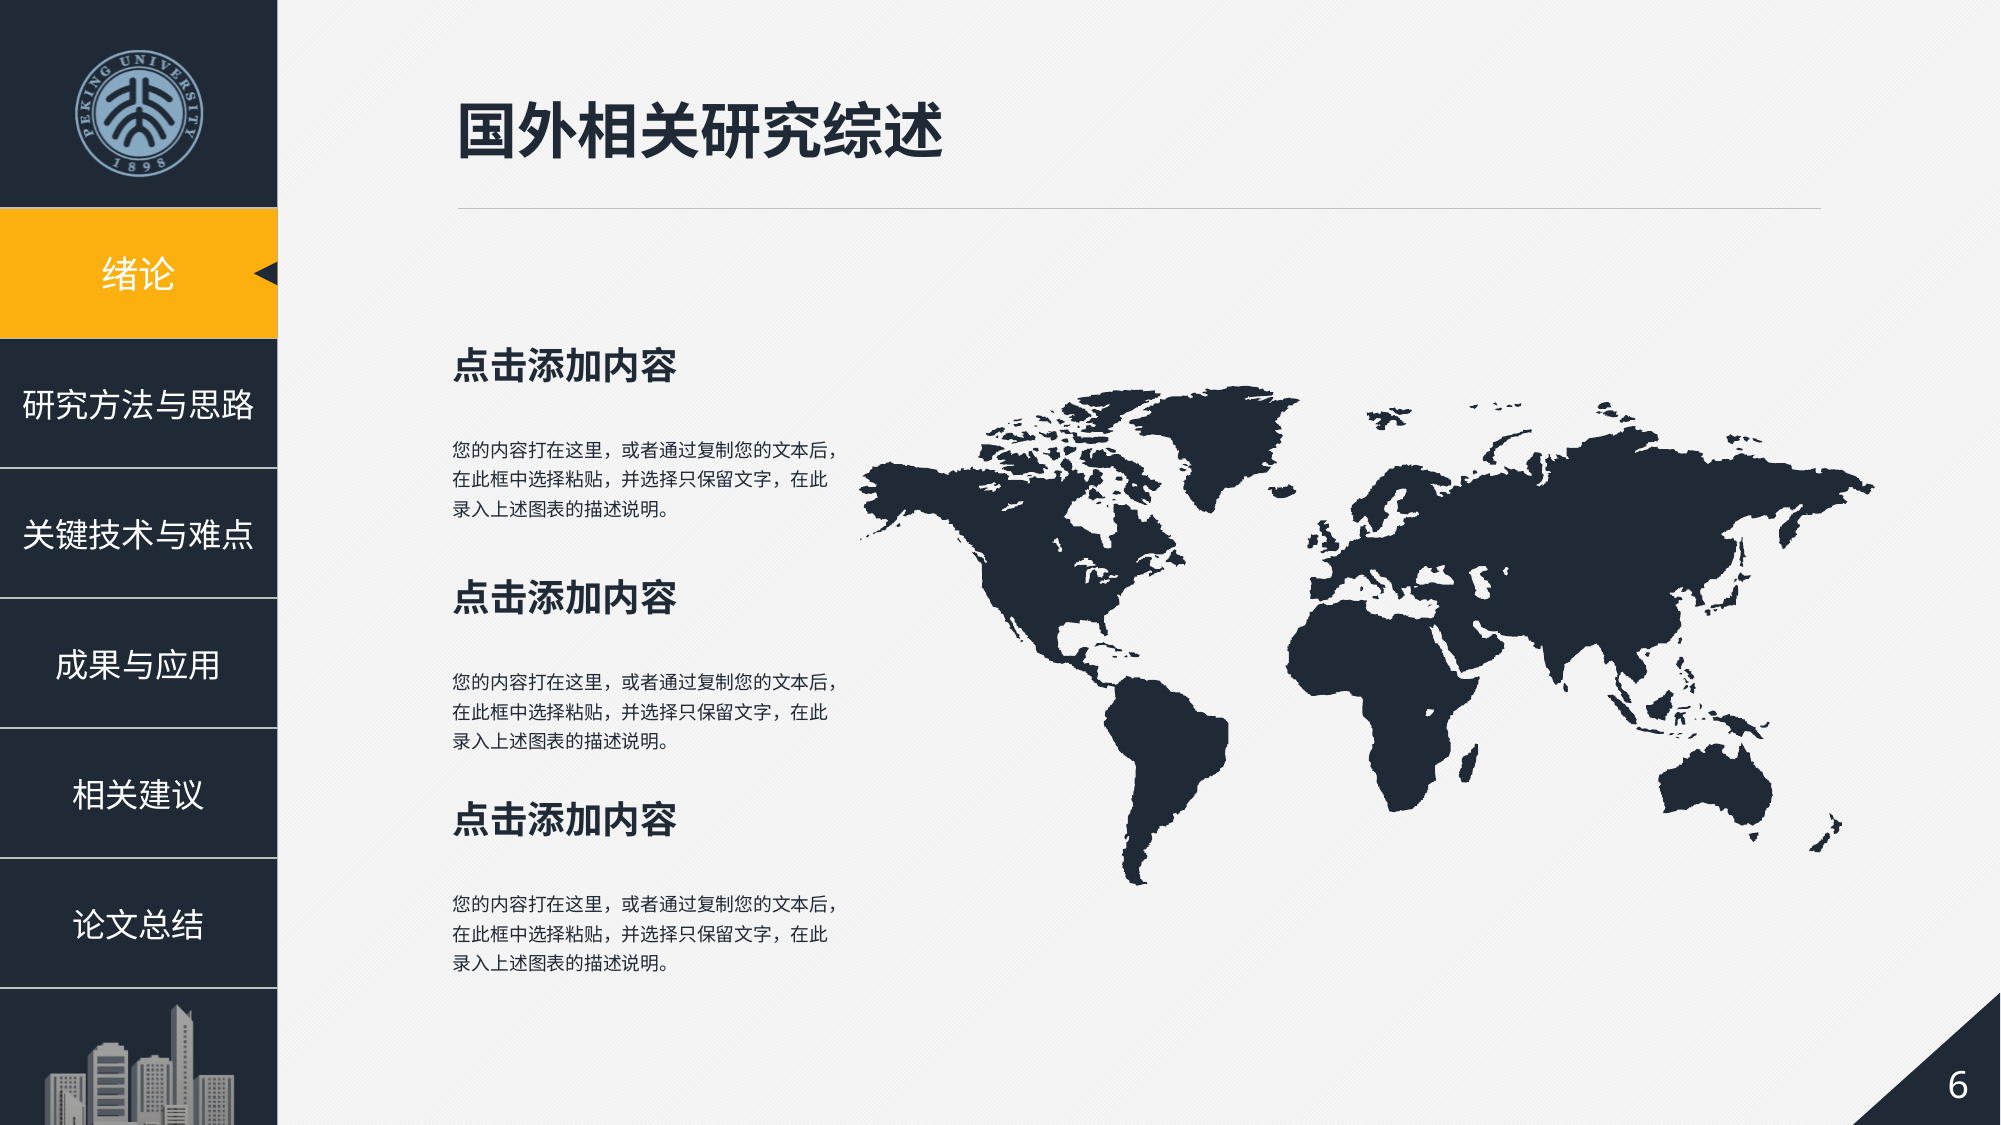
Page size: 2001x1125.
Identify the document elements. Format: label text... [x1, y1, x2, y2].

text_box 点击添加内容 您的内容打在这里，或者通过复制您的文本后，在此框中选择粘贴，并选择只保留文字，在此录入上述图表的描述说明。 [437, 566, 858, 760]
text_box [858, 385, 1876, 886]
text_box 国外相关研究综述 [441, 84, 960, 173]
picture [16, 1004, 260, 1125]
text_box 点击添加内容 您的内容打在这里，或者通过复制您的文本后，在此框中选择粘贴，并选择只保留文字，在此录入上述图表的描述说明。 [437, 334, 859, 528]
text_box 点击添加内容 您的内容打在这里，或者通过复制您的文本后，在此框中选择粘贴，并选择只保留文字，在此录入上述图表的描述说明。 [437, 788, 859, 982]
